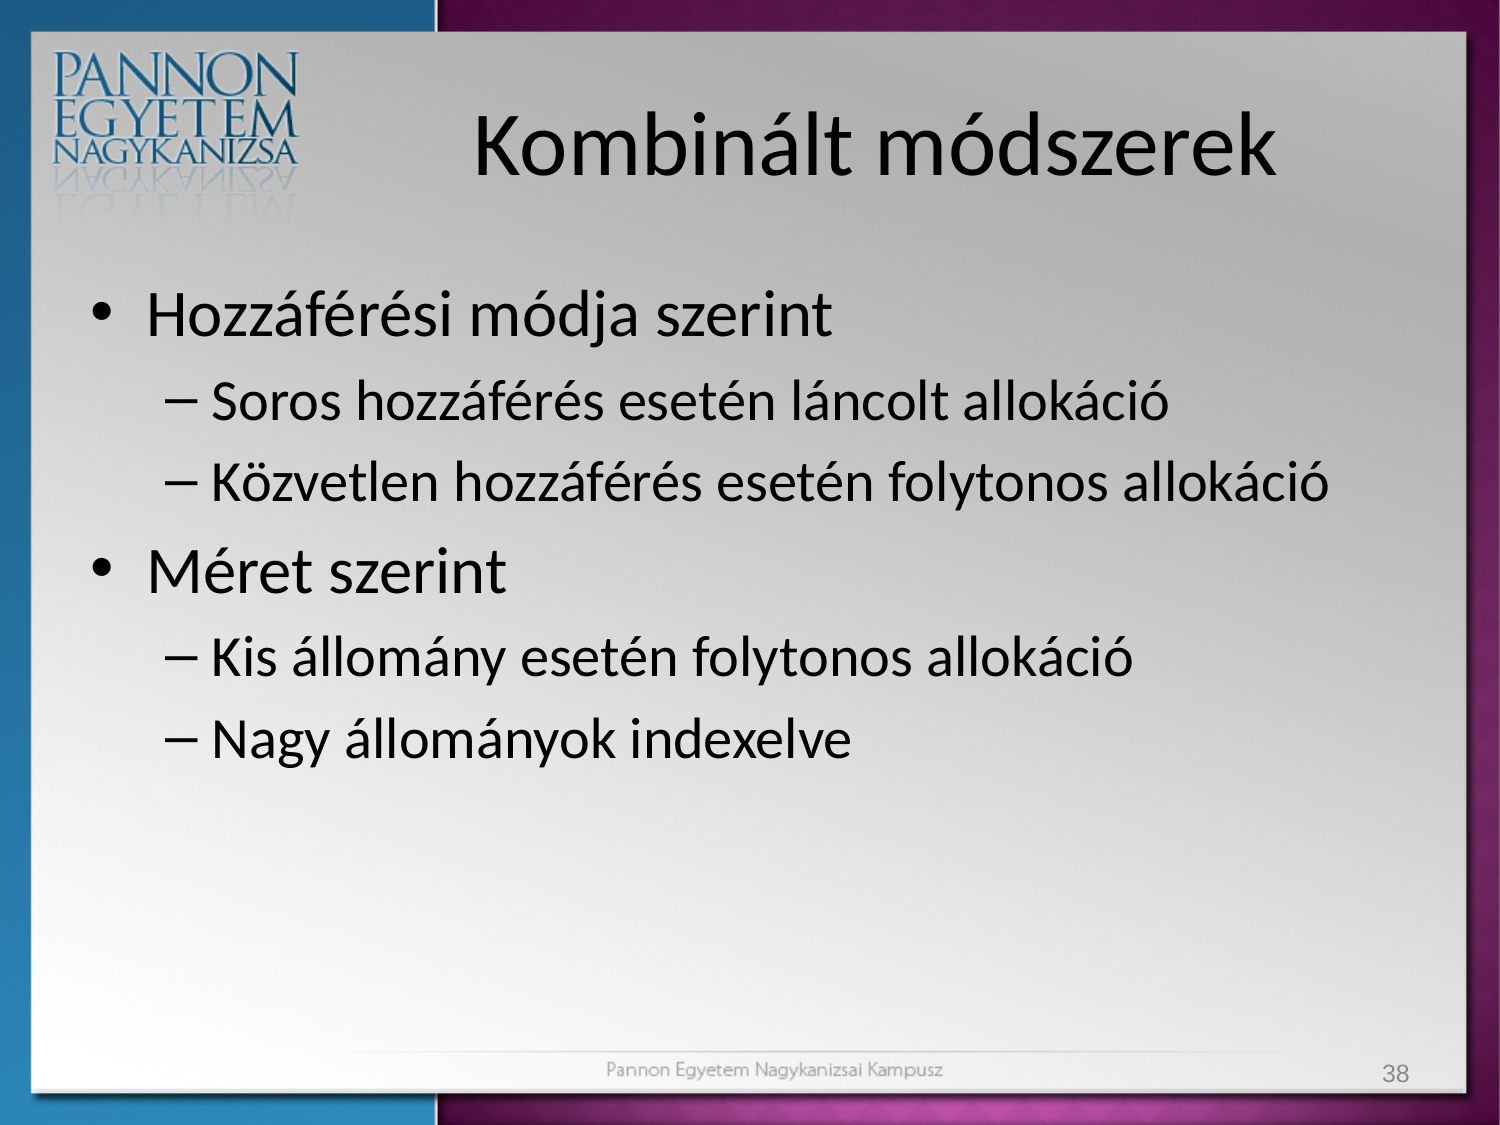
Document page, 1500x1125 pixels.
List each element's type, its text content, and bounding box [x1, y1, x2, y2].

list Hozzáférési módja szerint Soros hozzáférés esetén láncolt allokáció Közvetlen hozzáférés esetén folytonos allokáció Méret szerint Kis állomány esetén folytonos allokáció Nagy állományok indexelve [75, 262, 1425, 1038]
picture [0, 0, 1500, 1125]
title Kombinált módszerek [328, 45, 1425, 233]
slide_number 38 [1074, 1042, 1425, 1103]
